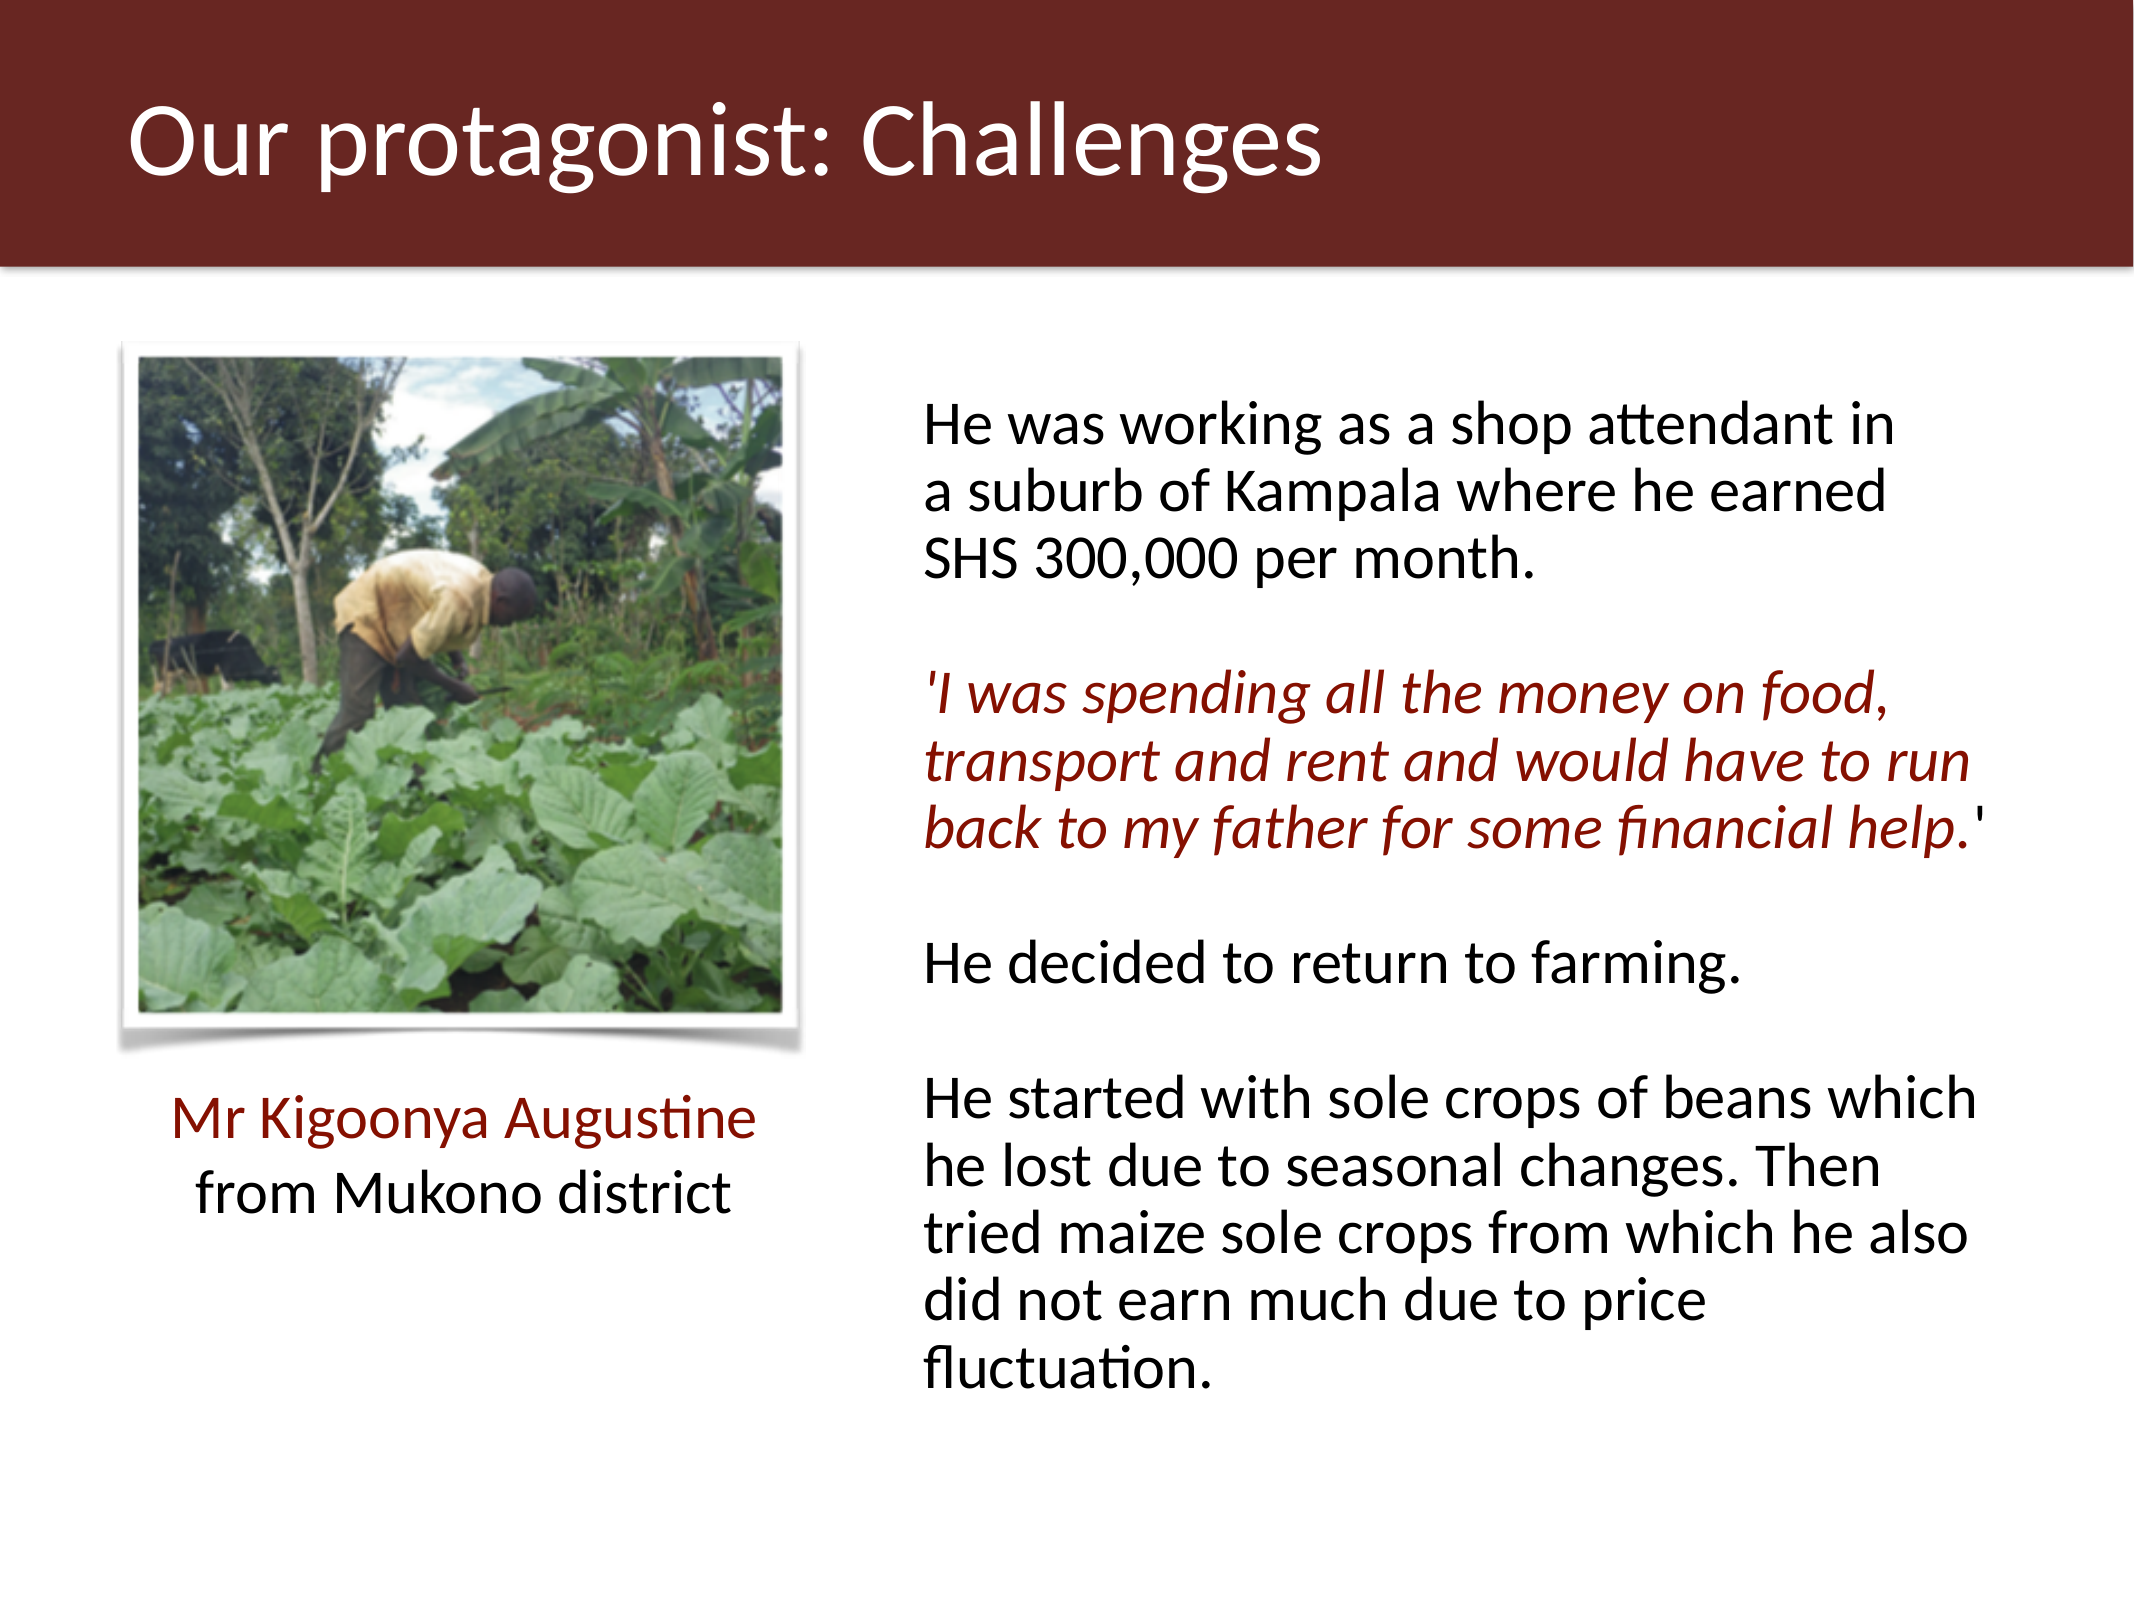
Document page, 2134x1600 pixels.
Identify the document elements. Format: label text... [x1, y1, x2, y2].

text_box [116, 340, 806, 1059]
text_box He was working as a shop attendant in a suburb of Kampala where he earned SHS 300,000 per month. 'I was spending all the money on food, transport and rent and would have to run back to my father for some financial help.' He decided to return to farming. He started with sole crops of beans which he lost due to seasonal changes. Then tried maize sole crops from which he also did not earn much due to price fluctuation. [914, 381, 1998, 1411]
text_box Mr Kigoonya Augustine from Mukono district [162, 1067, 768, 1235]
title Our protagonist: Challenges [106, 0, 2027, 267]
